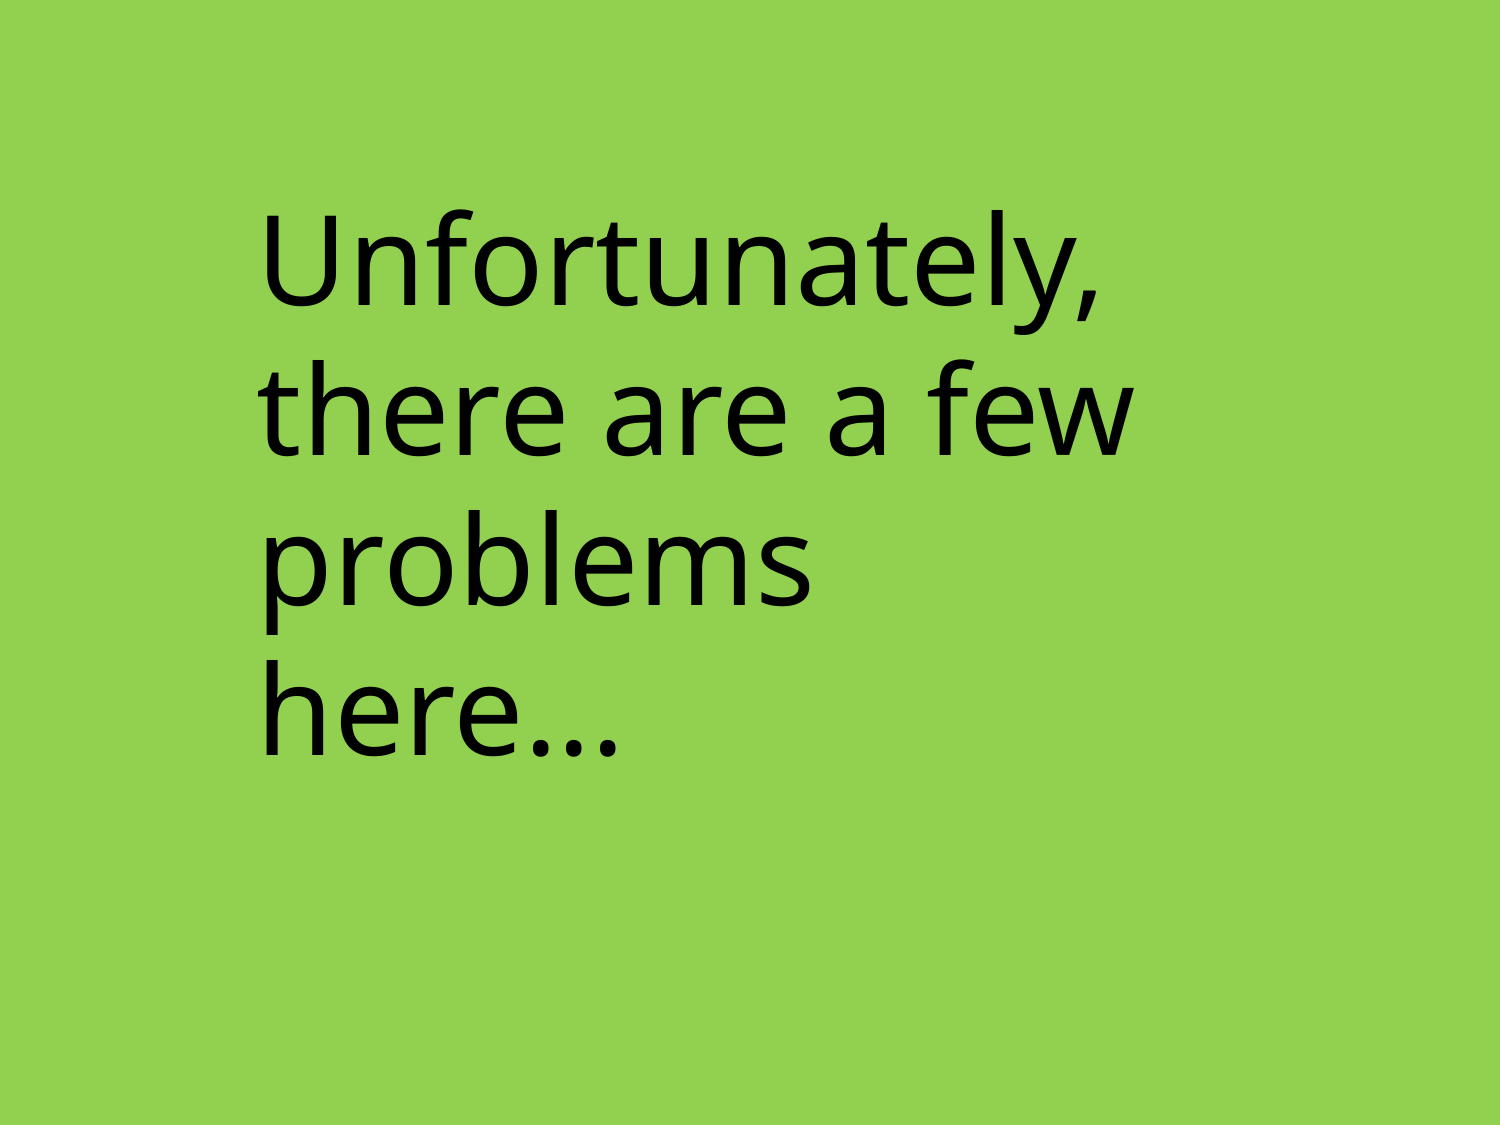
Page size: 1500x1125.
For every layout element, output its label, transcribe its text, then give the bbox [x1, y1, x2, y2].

text_box Unfortunately, there are a few problems here... [242, 172, 1223, 788]
